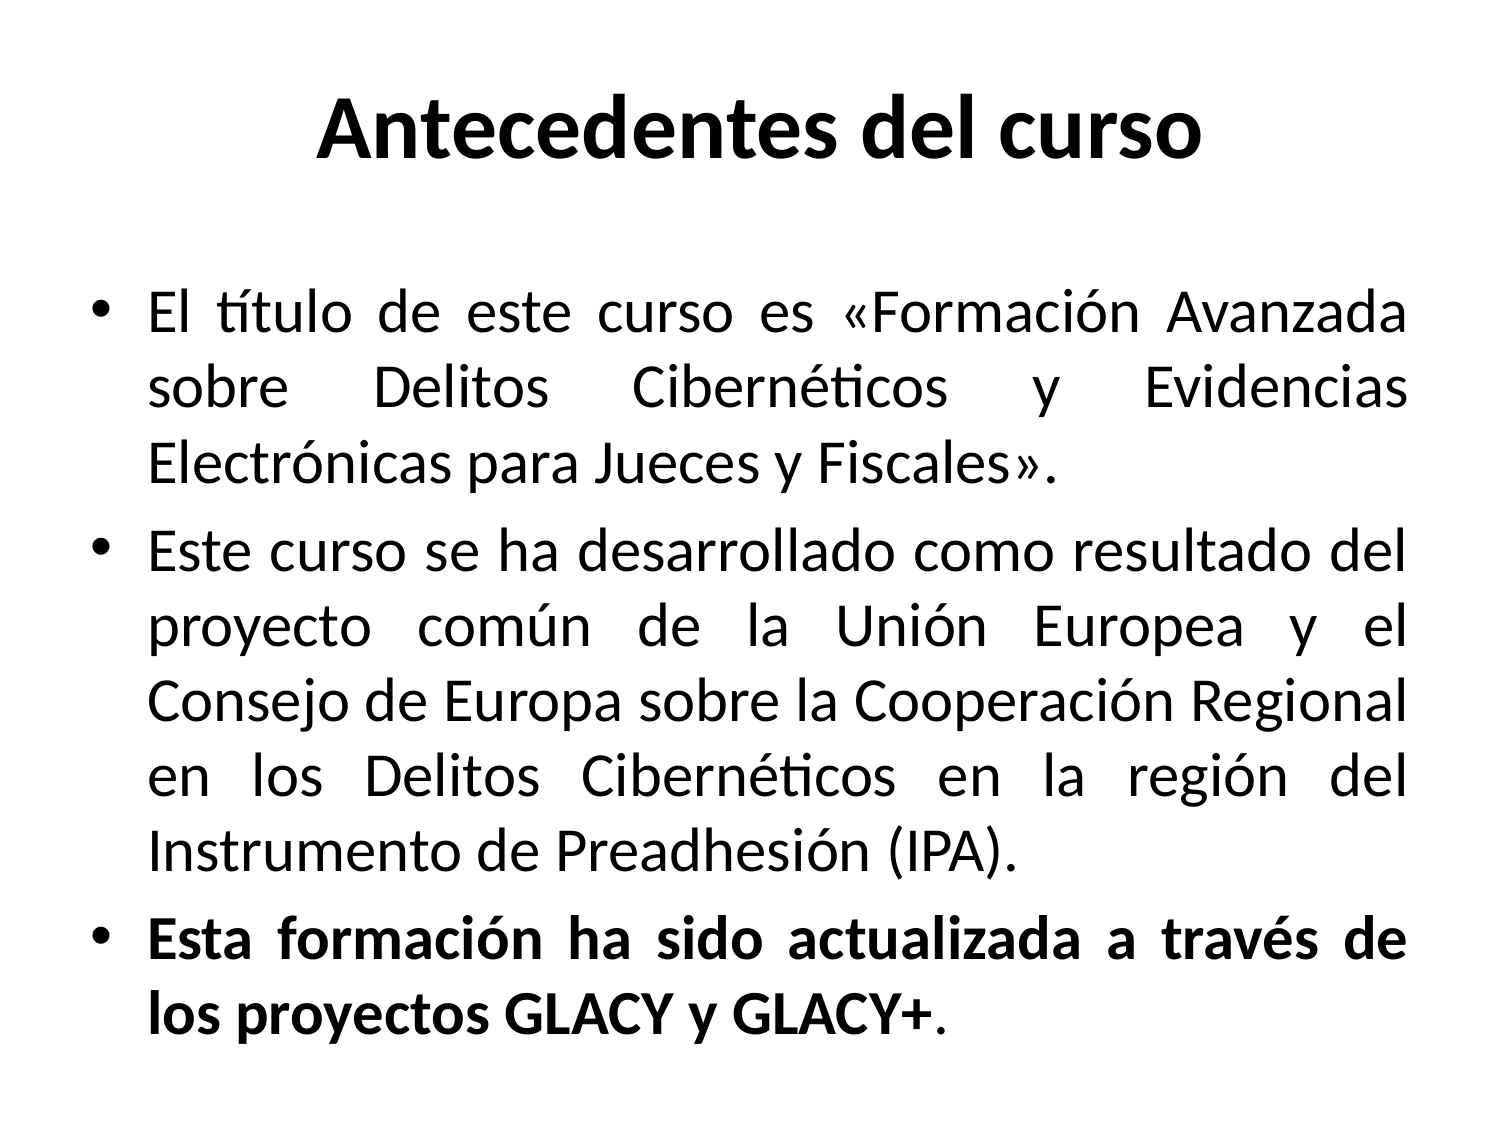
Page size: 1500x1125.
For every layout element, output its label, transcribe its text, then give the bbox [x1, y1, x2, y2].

list El título de este curso es «Formación Avanzada sobre Delitos Cibernéticos y Evidencias Electrónicas para Jueces y Fiscales». Este curso se ha desarrollado como resultado del proyecto común de la Unión Europea y el Consejo de Europa sobre la Cooperación Regional en los Delitos Cibernéticos en la región del Instrumento de Preadhesión (IPA). Esta formación ha sido actualizada a través de los proyectos GLACY y GLACY+. [75, 262, 1425, 1066]
title Antecedentes del curso [75, 45, 1425, 199]
